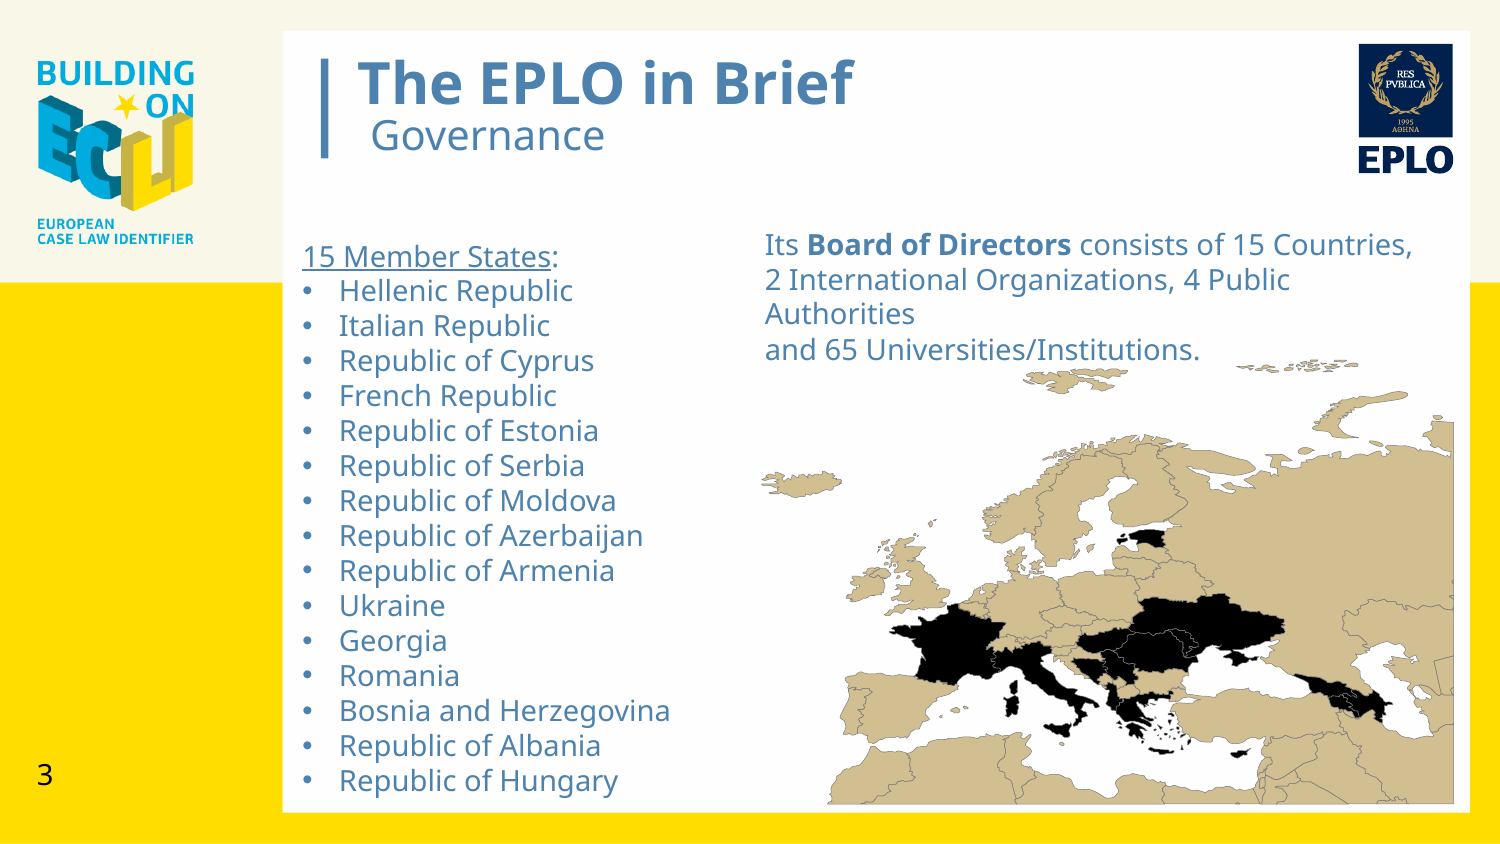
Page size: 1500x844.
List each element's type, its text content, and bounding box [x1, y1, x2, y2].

text_box 3 [22, 748, 132, 807]
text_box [761, 359, 1454, 805]
text_box Its Board of Directors consists of 15 Countries, 2 International Organizations, 4 Public Authorities and 65 Universities/Institutions. [749, 218, 1462, 374]
text_box [320, 58, 329, 159]
picture [0, 0, 1500, 844]
text_box Governance [370, 120, 991, 159]
text_box 15 Member States: Hellenic Republic Italian Republic Republic of Cyprus French Republic Republic of Estonia Republic of Serbia Republic of Moldova Republic of Azerbaijan Republic of Armenia Ukraine Georgia Romania Bosnia and Herzegovina Republic of Albania Republic of Hungary [287, 212, 694, 805]
text_box The EPLO in Brief [357, 56, 1211, 117]
